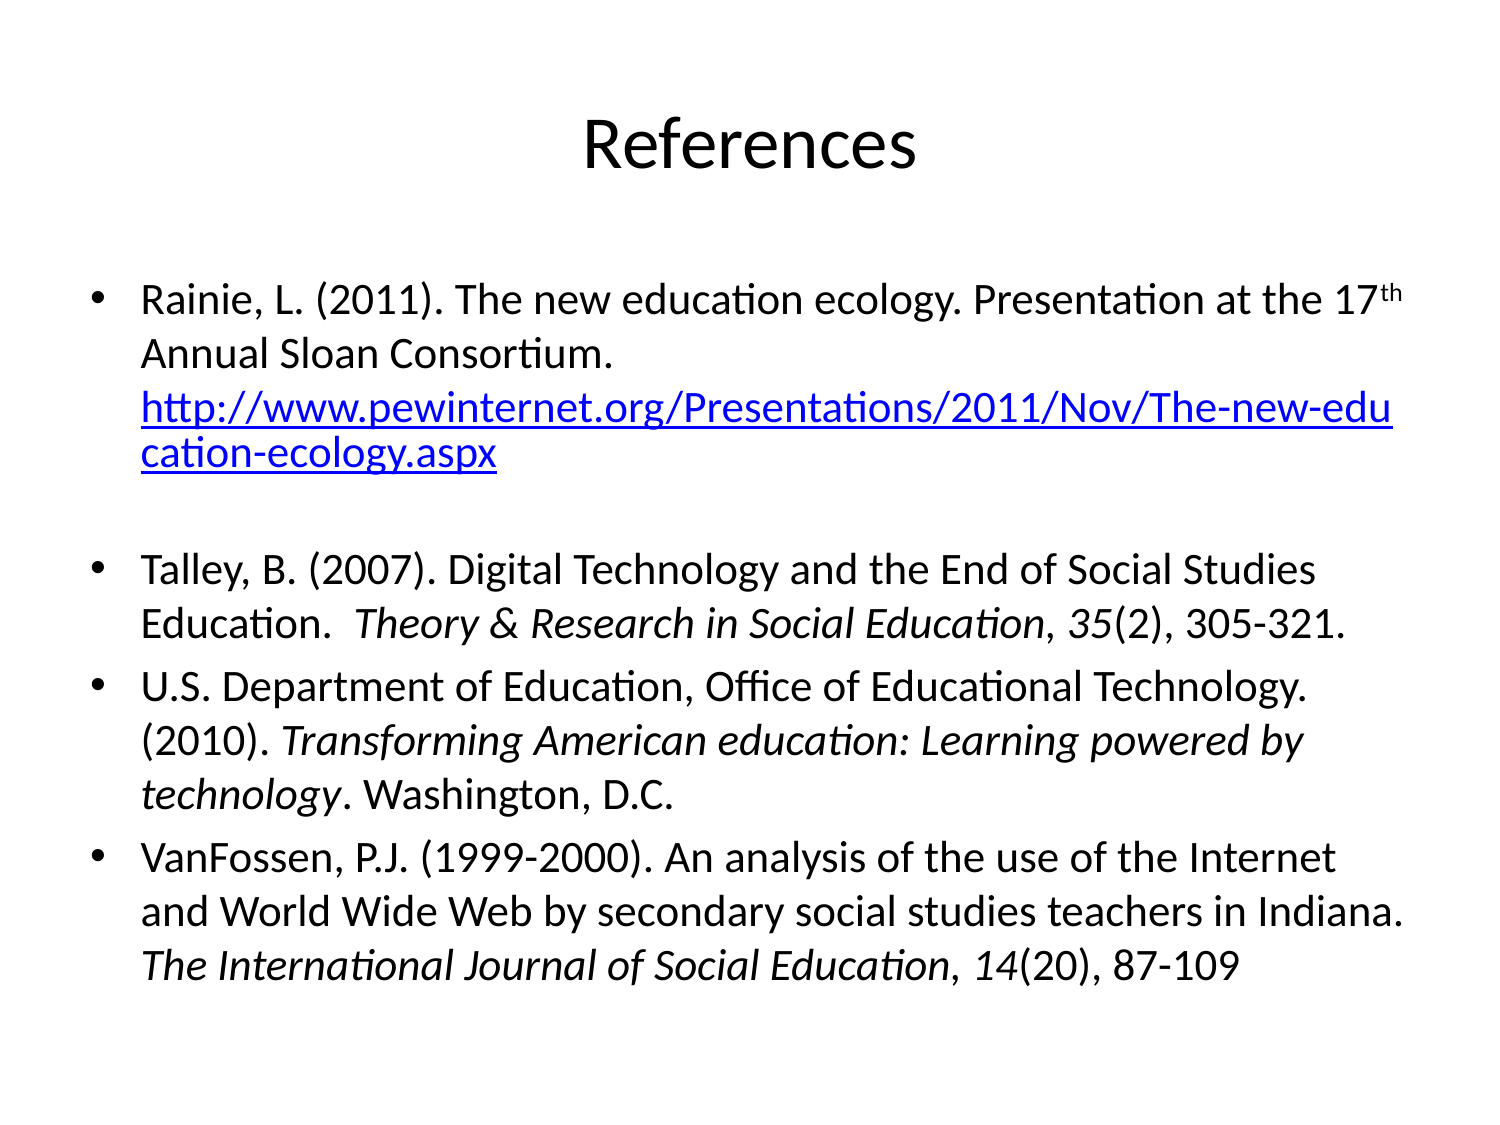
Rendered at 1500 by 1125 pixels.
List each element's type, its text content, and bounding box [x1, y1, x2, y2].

list Rainie, L. (2011). The new education ecology. Presentation at the 17th Annual Sloan Consortium. http://www.pewinternet.org/Presentations/2011/Nov/The-new-education-ecology.aspx Talley, B. (2007). Digital Technology and the End of Social Studies Education. Theory & Research in Social Education, 35(2), 305-321. U.S. Department of Education, Office of Educational Technology. (2010). Transforming American education: Learning powered by technology. Washington, D.C. VanFossen, P.J. (1999-2000). An analysis of the use of the Internet and World Wide Web by secondary social studies teachers in Indiana. The International Journal of Social Education, 14(20), 87-109 [75, 262, 1425, 1005]
title References [75, 45, 1425, 233]
